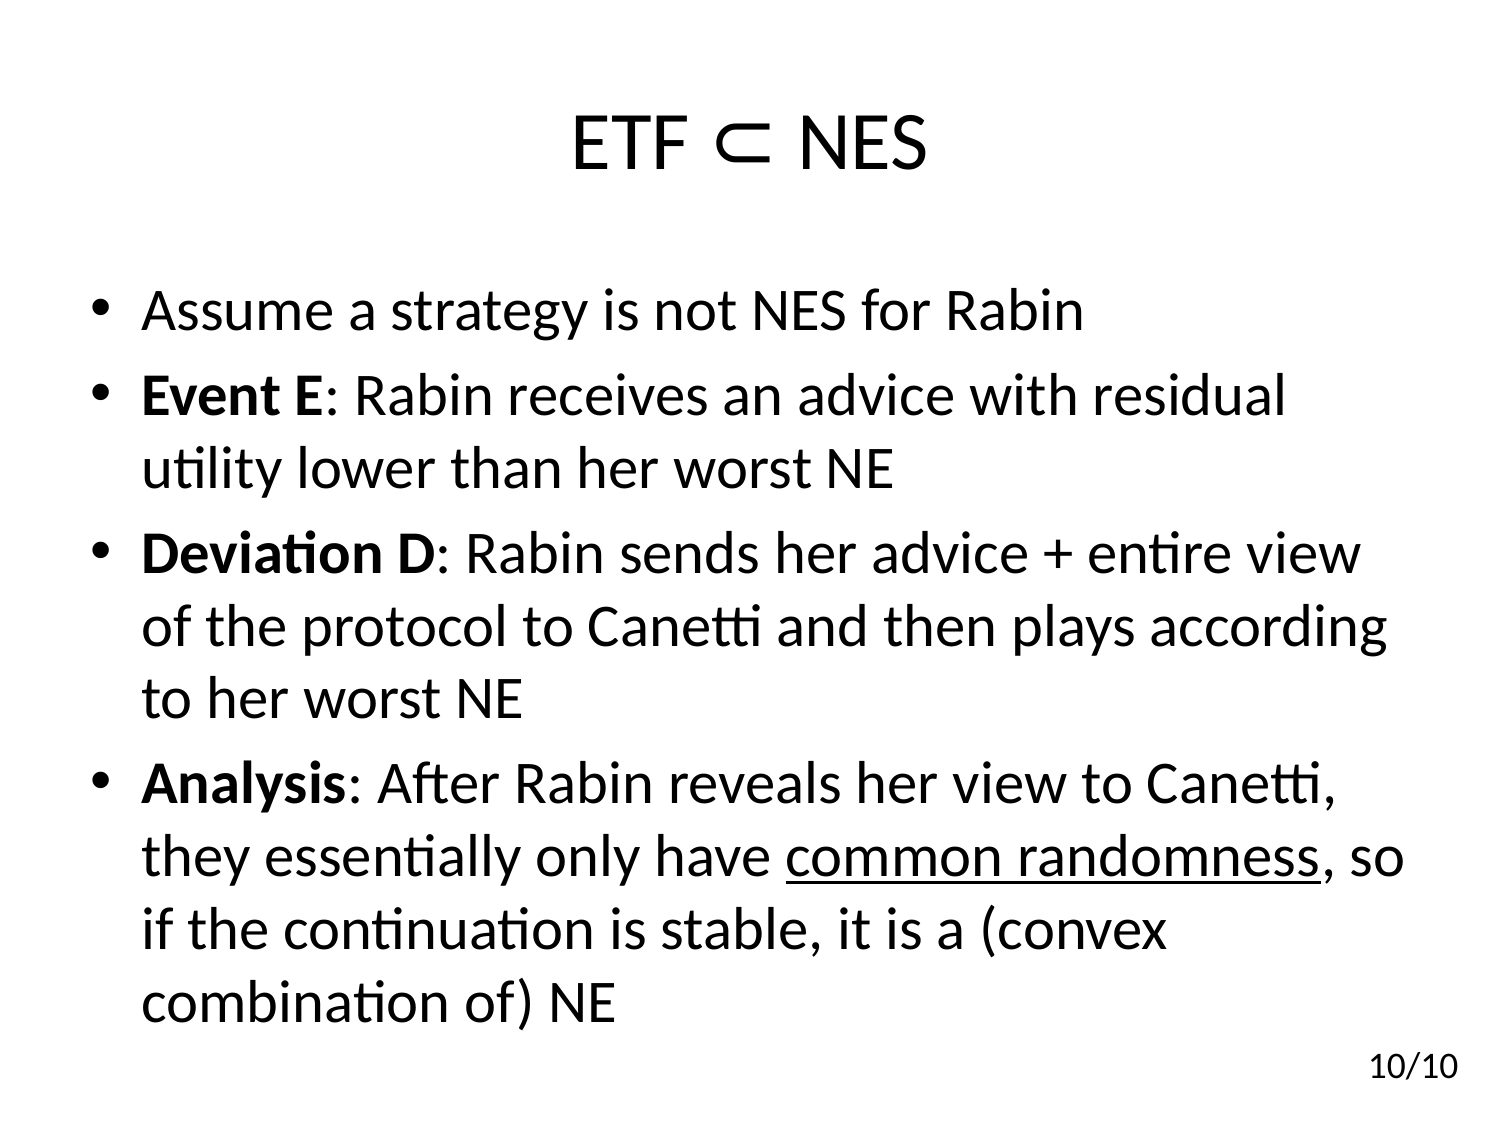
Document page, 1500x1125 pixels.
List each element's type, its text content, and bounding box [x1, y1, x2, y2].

text_box 10/10 [1353, 1033, 1474, 1094]
list Assume a strategy is not NES for Rabin Event E: Rabin receives an advice with residual utility lower than her worst NE Deviation D: Rabin sends her advice + entire view of the protocol to Canetti and then plays according to her worst NE Analysis: After Rabin reveals her view to Canetti, they essentially only have common randomness, so if the continuation is stable, it is a (convex combination of) NE [75, 262, 1425, 1047]
title ETF ⊂ NES [0, 42, 1500, 231]
